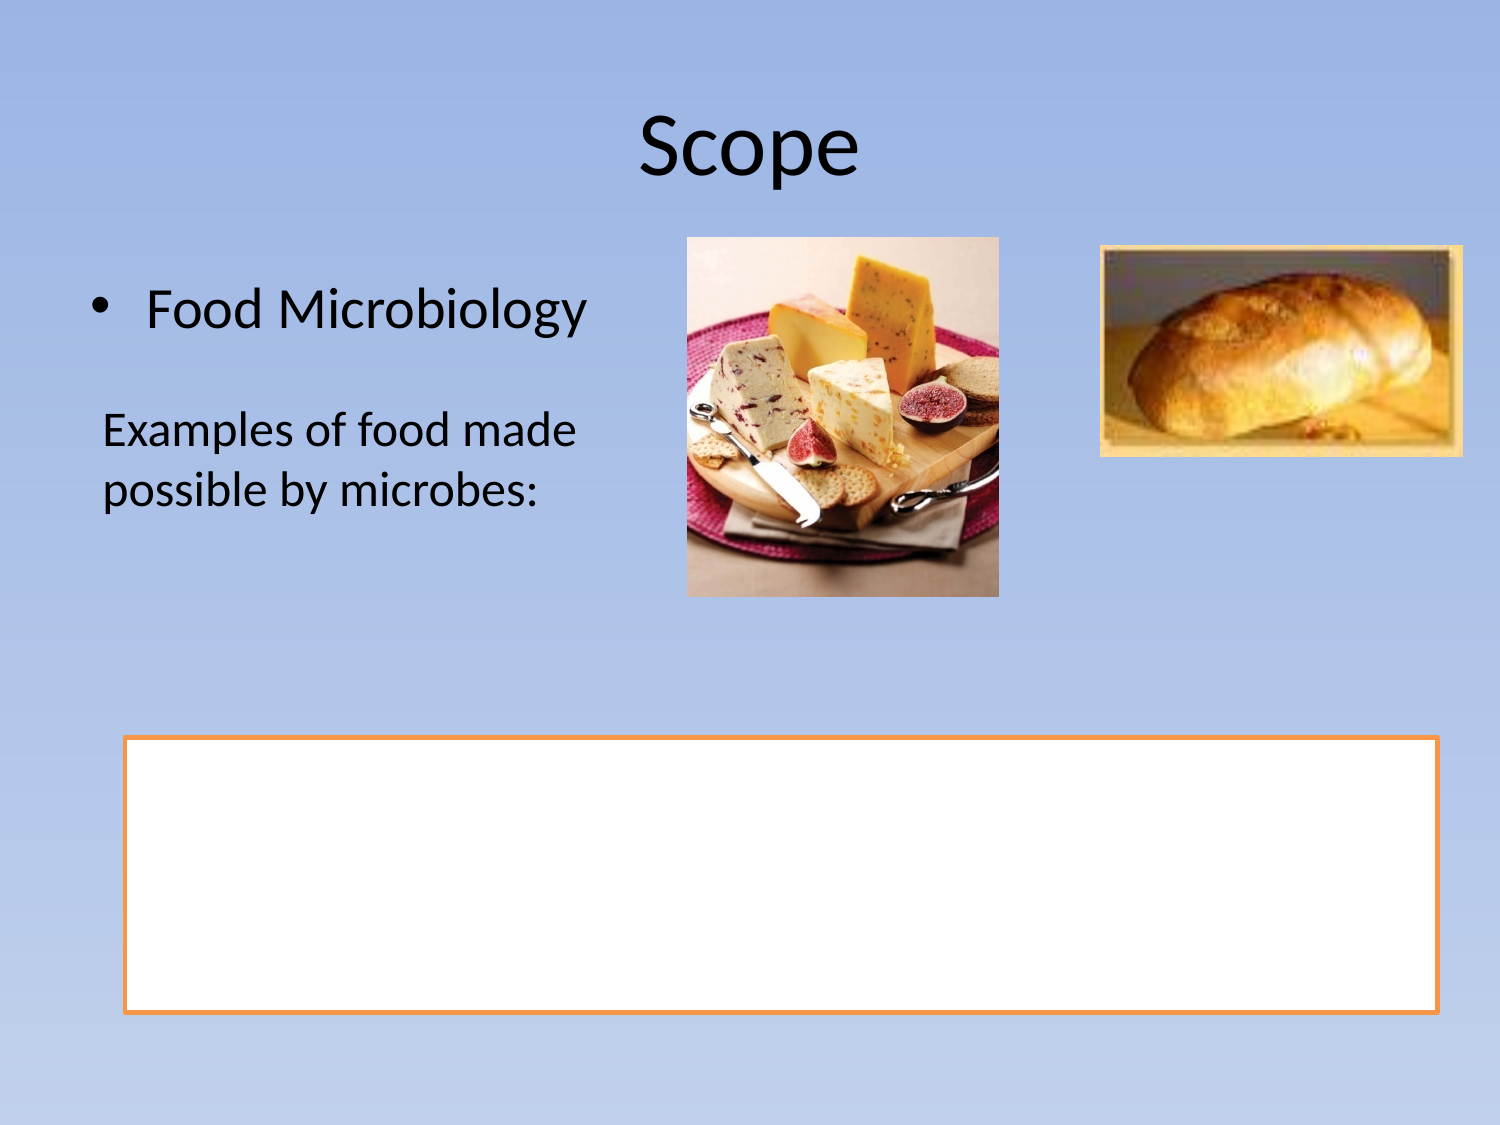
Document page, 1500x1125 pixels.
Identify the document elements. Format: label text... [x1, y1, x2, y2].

title Scope [75, 45, 1425, 233]
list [687, 237, 999, 597]
list Food Microbiology [75, 262, 738, 1006]
text_box Examples of food made possible by microbes: [87, 388, 600, 524]
text_box [123, 735, 1440, 1015]
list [1099, 245, 1463, 458]
